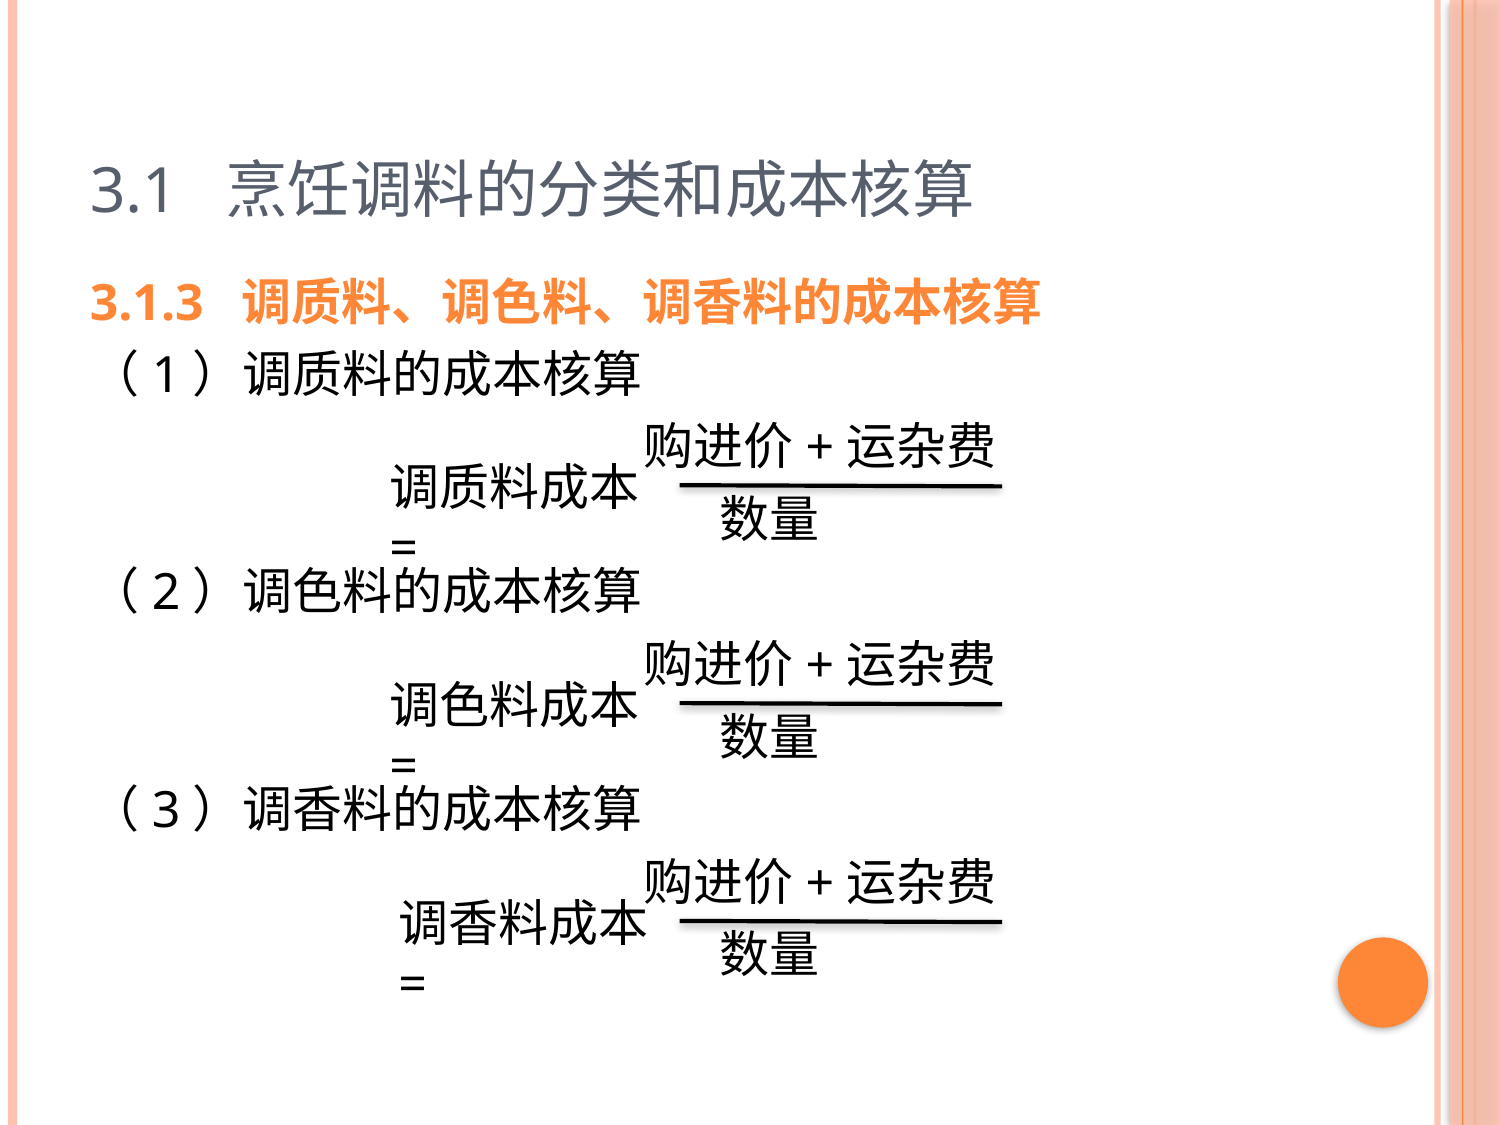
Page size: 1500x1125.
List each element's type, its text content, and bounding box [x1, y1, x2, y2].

text_box 调色料成本= [374, 666, 693, 801]
text_box 调香料成本= [383, 883, 702, 1019]
text_box 调质料成本= [374, 448, 693, 583]
list 3.1.3 调质料、调色料、调香料的成本核算 （1）调质料的成本核算 购进价+运杂费 数量 （2）调色料的成本核算 购进价+运杂费 数量 （3）调香料的成本核算 购进价+运杂费 数量 [74, 262, 1329, 1063]
title 3.1 烹饪调料的分类和成本核算 [75, 45, 1300, 233]
